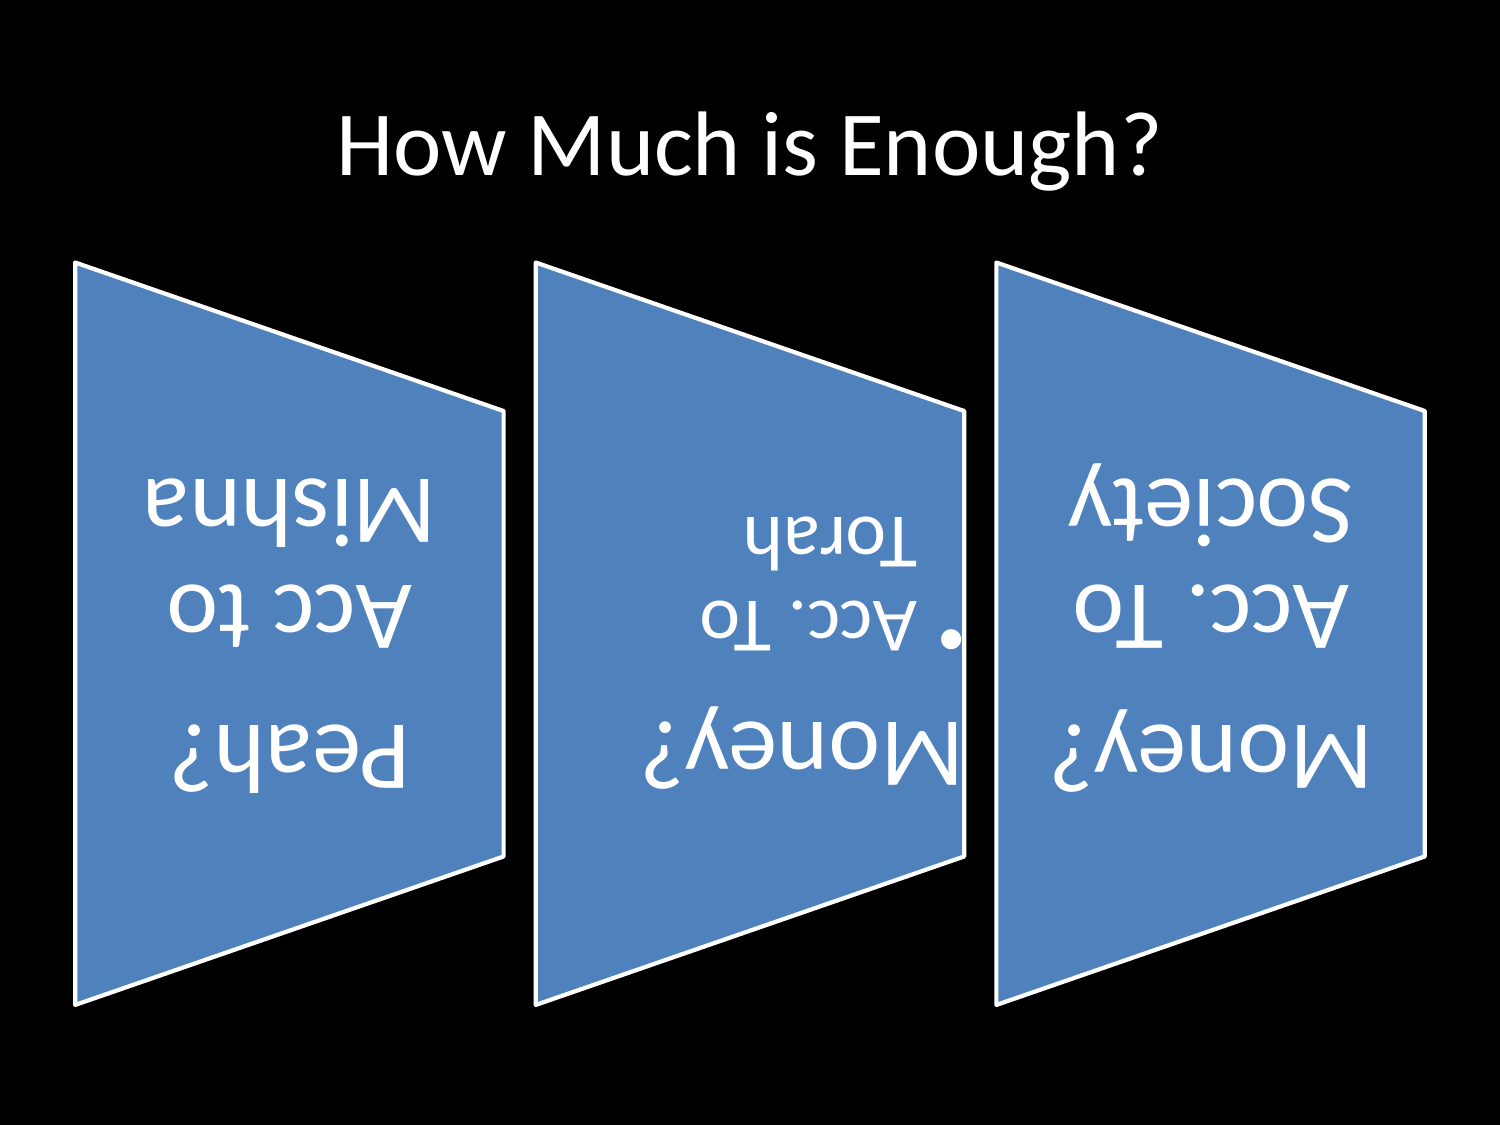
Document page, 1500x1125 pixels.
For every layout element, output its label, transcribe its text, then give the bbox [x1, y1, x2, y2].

title How Much is Enough? [75, 45, 1425, 233]
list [74, 262, 1426, 1006]
